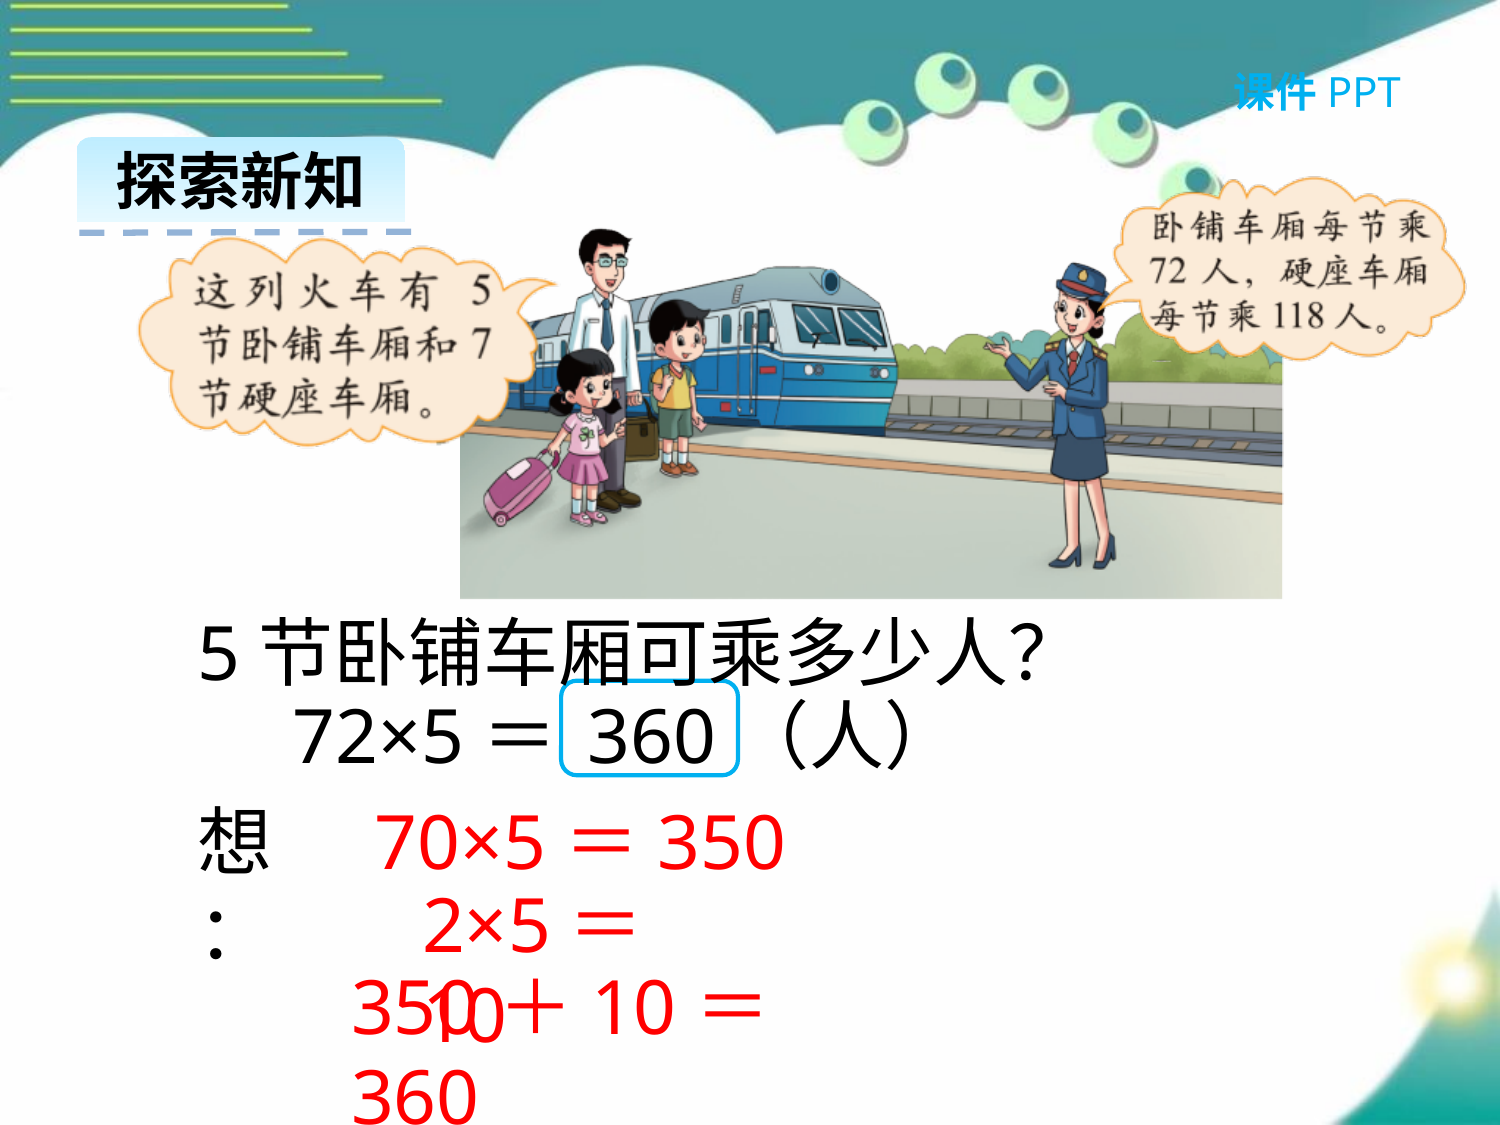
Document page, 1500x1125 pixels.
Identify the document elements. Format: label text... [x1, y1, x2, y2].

text_box 想： [183, 786, 305, 982]
text_box 350＋10＝360 [336, 952, 908, 1125]
text_box 2×5＝10 [407, 869, 757, 952]
text_box 360（人） [572, 703, 983, 786]
picture [0, 0, 1500, 1125]
text_box 5节卧铺车厢可乘多少人？ [183, 597, 1224, 703]
text_box [558, 703, 572, 777]
text_box 72×5＝ [277, 703, 572, 786]
text_box 探索新知 [76, 137, 405, 222]
text_box 课件PPT [1218, 58, 1418, 124]
text_box 70×5＝350 [360, 786, 875, 892]
